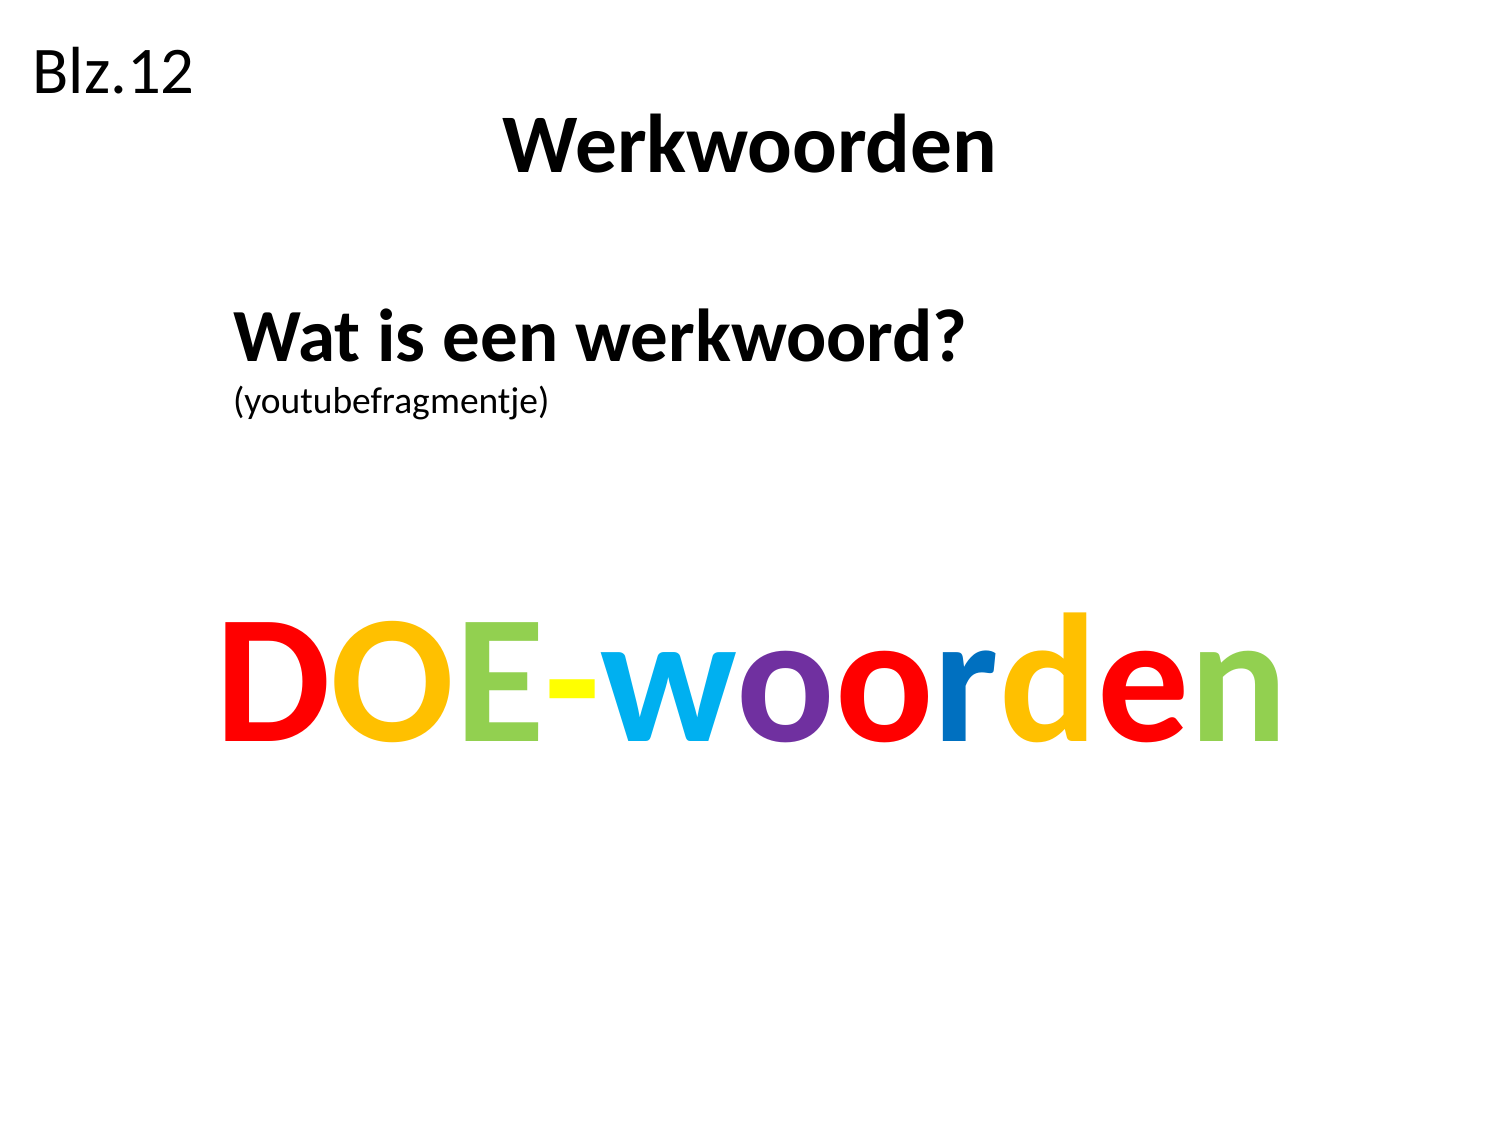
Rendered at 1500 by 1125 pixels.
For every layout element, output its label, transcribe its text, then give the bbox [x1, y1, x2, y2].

text_box Blz.12 [17, 19, 313, 110]
text_box Wat is een werkwoord? (youtubefragmentje) [218, 278, 1211, 429]
title Werkwoorden [75, 45, 1425, 233]
text_box DOE-woorden [76, 574, 1427, 762]
